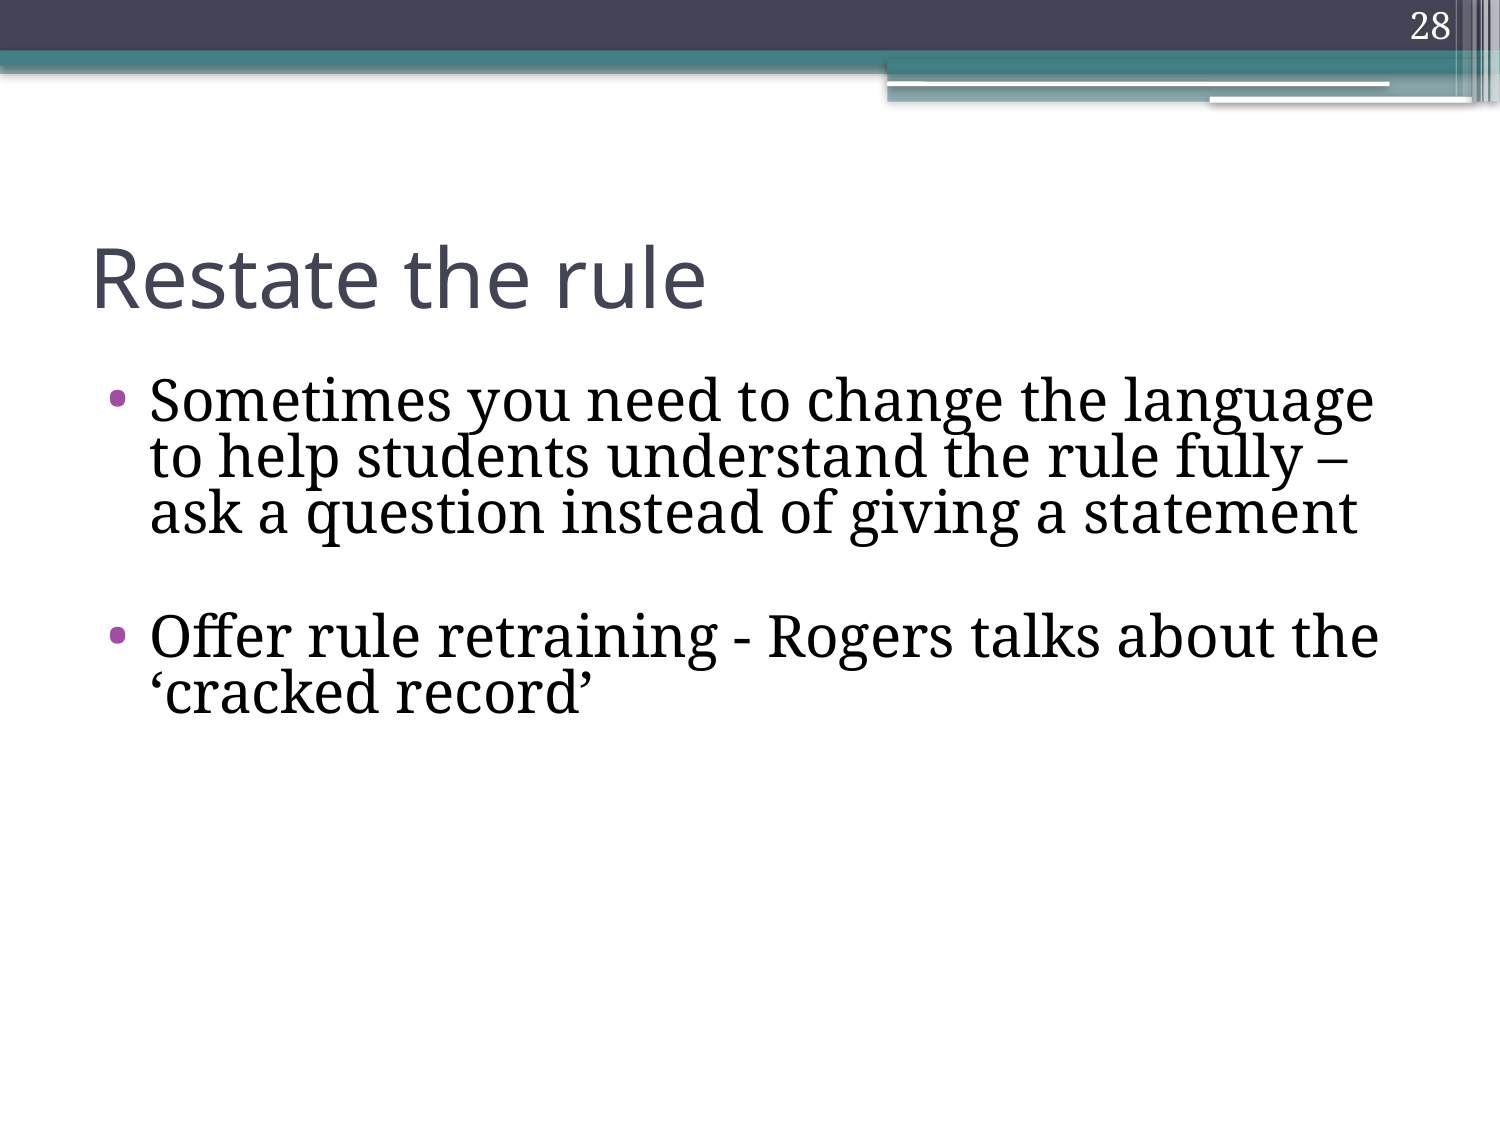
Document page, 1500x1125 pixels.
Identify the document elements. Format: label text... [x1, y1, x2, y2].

title Restate the rule [75, 187, 1425, 363]
slide_number 28 [1341, 0, 1466, 61]
list Sometimes you need to change the language to help students understand the rule fully – ask a question instead of giving a statement Offer rule retraining - Rogers talks about the ‘cracked record’ [75, 368, 1425, 1079]
